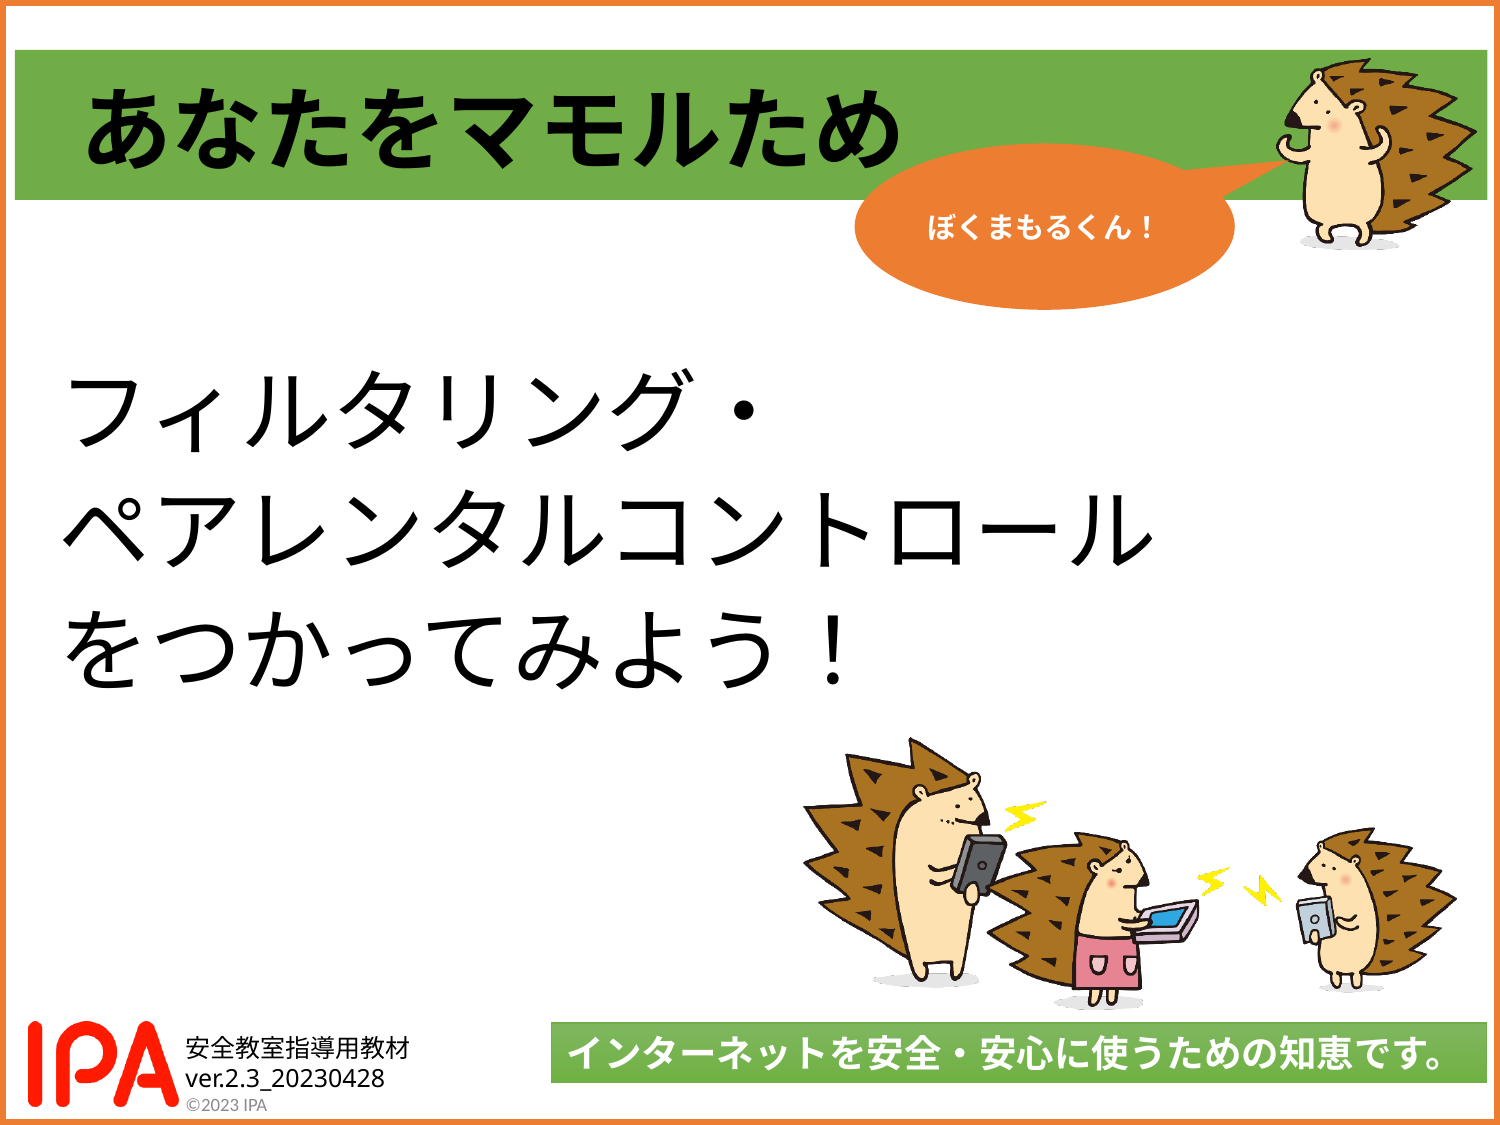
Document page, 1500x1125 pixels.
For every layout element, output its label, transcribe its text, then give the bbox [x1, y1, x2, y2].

text_box インターネットを安全・安心に使うための知恵です。 [551, 1022, 1487, 1083]
text_box フィルタリング・ ペアレンタルコントロール をつかってみよう！ [43, 358, 1500, 862]
title あなたをマモルため [65, 81, 1332, 186]
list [803, 737, 1457, 1010]
picture [28, 1021, 179, 1107]
text_box ぼくまもるくん！ [853, 142, 1290, 311]
picture [1276, 58, 1477, 250]
